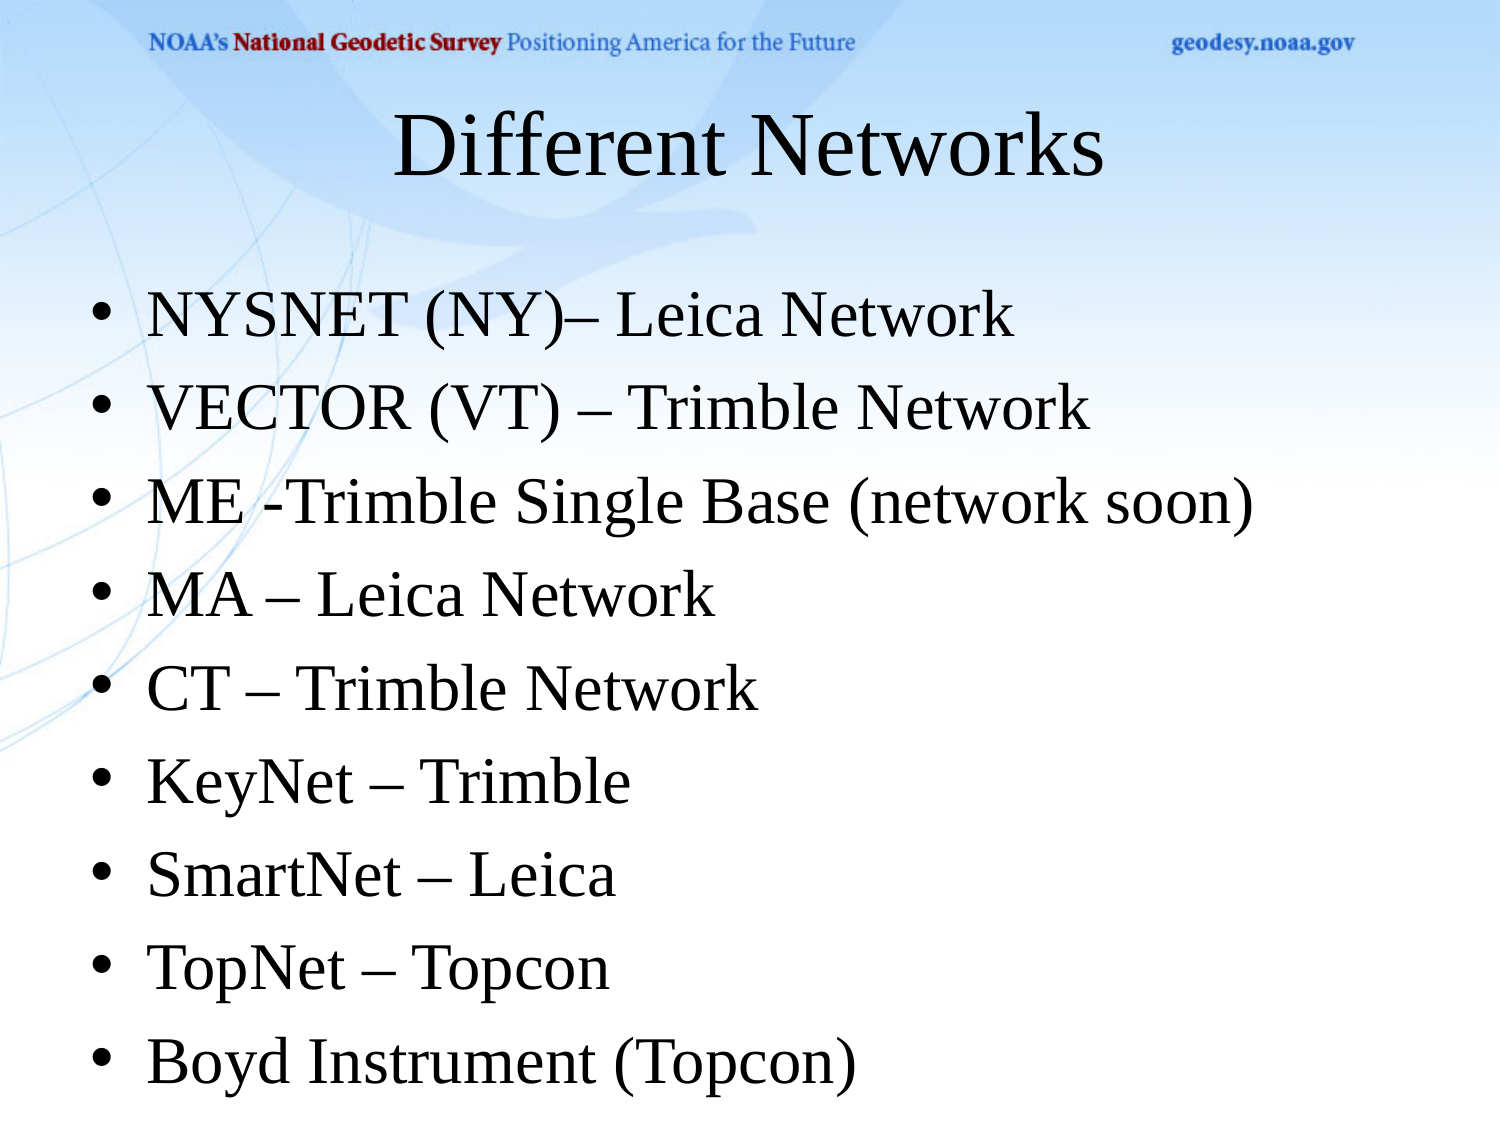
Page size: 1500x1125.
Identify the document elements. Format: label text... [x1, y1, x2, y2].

list NYSNET (NY)– Leica Network VECTOR (VT) – Trimble Network ME -Trimble Single Base (network soon) MA – Leica Network CT – Trimble Network KeyNet – Trimble SmartNet – Leica TopNet – Topcon Boyd Instrument (Topcon) [75, 262, 1425, 1005]
title Different Networks [75, 45, 1425, 233]
picture [0, 0, 1500, 1125]
